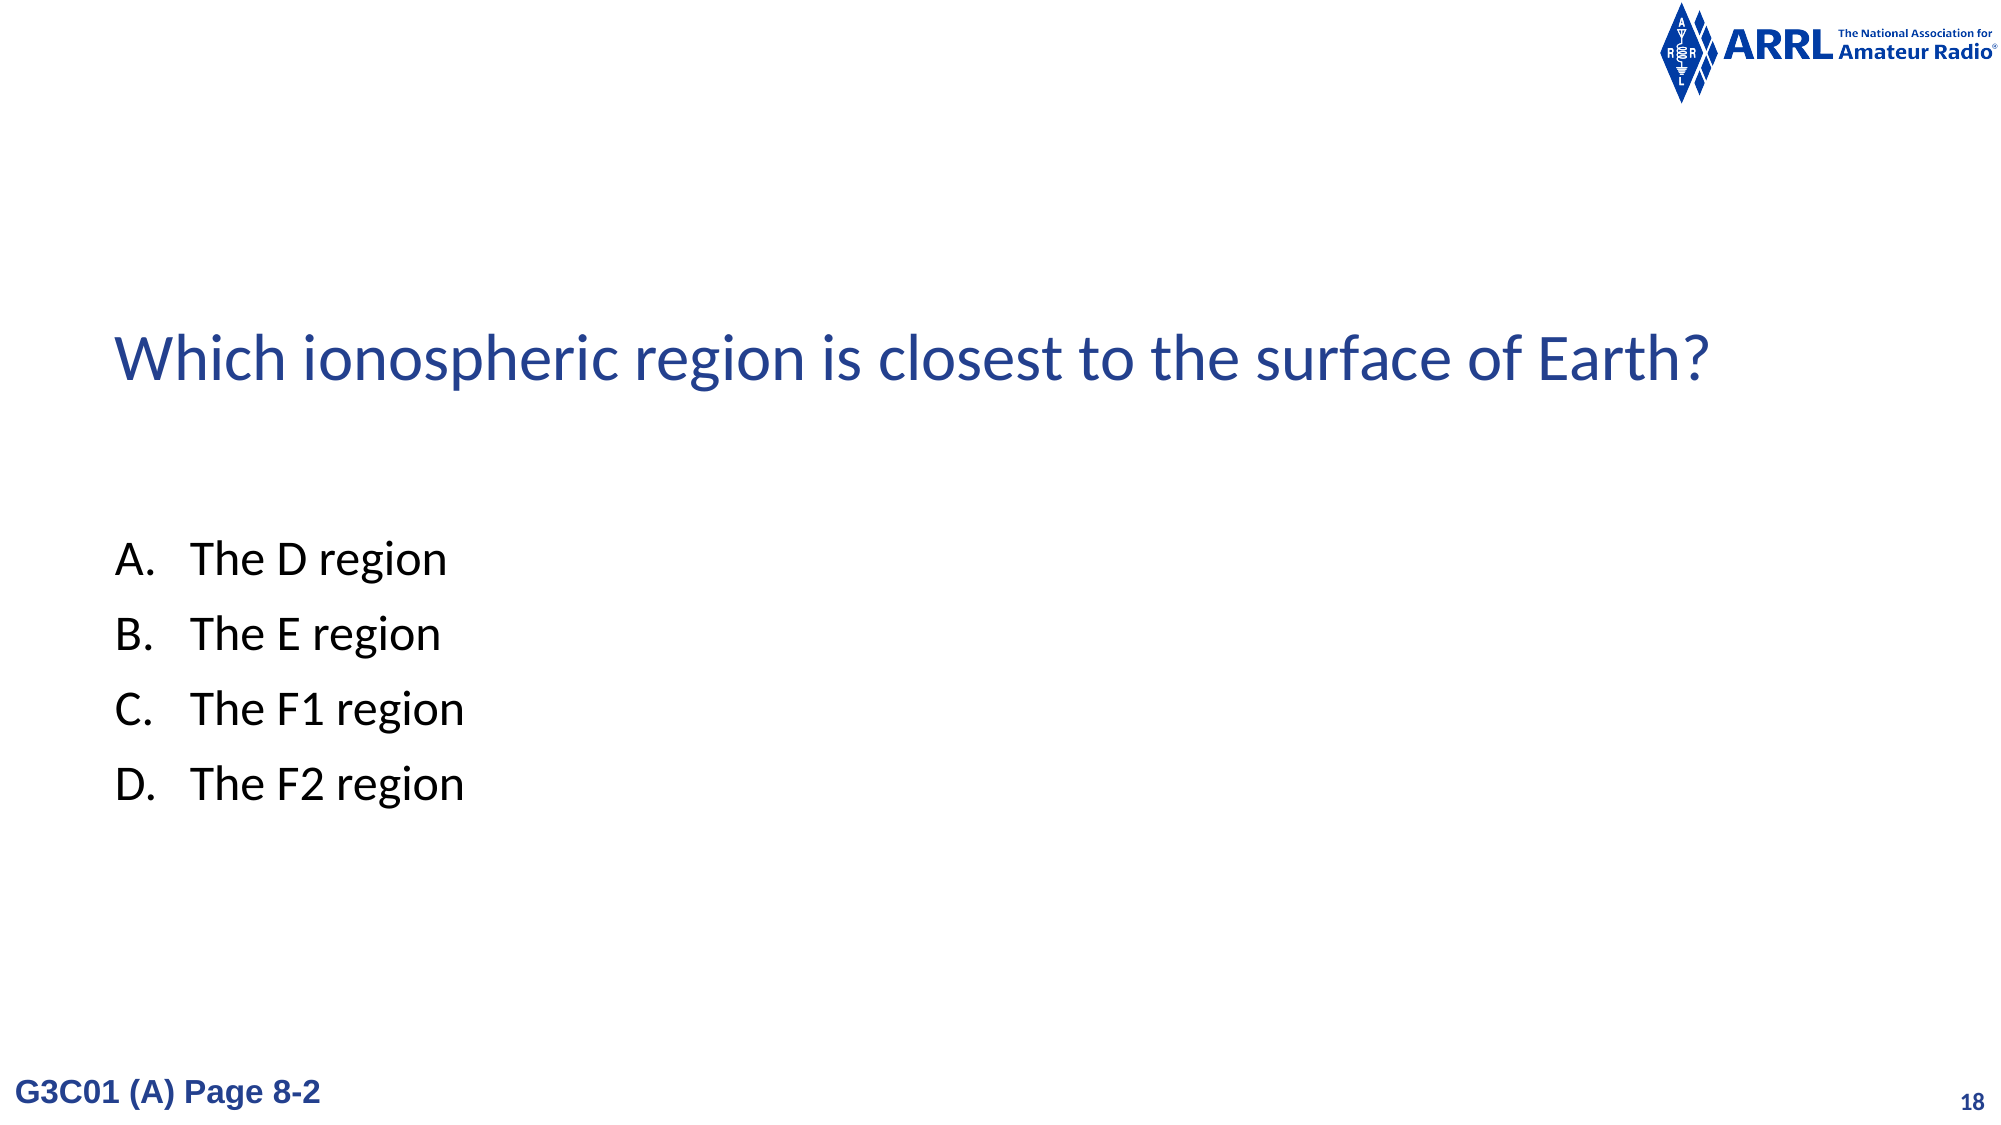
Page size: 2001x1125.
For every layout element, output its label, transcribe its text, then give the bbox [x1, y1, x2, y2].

text_box 18 [1875, 1077, 2000, 1123]
text_box G3C01 (A) Page 8-2 [0, 1062, 1313, 1118]
list The D region The E region The F1 region The F2 region [99, 525, 1900, 1005]
title Which ionospheric region is closest to the surface of Earth? [99, 249, 1900, 468]
picture [1658, 0, 1999, 106]
